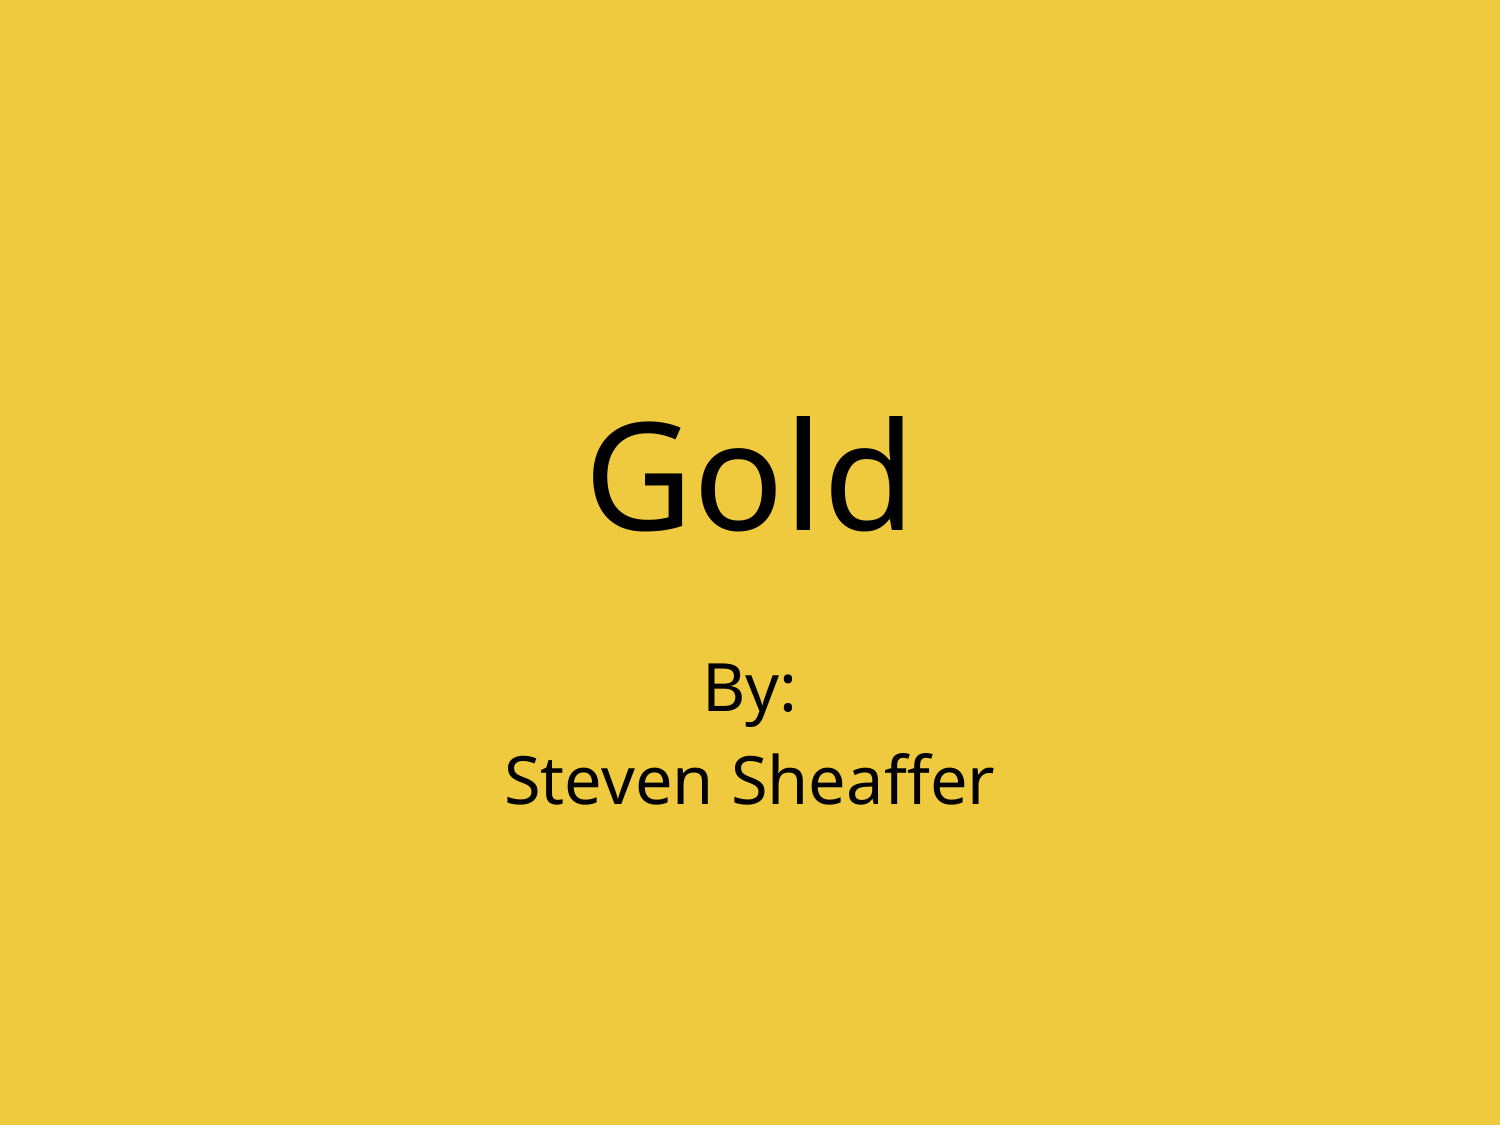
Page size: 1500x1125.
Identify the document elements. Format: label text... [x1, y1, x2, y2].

subtitle By: Steven Sheaffer [225, 637, 1275, 925]
title Gold [112, 349, 1388, 591]
